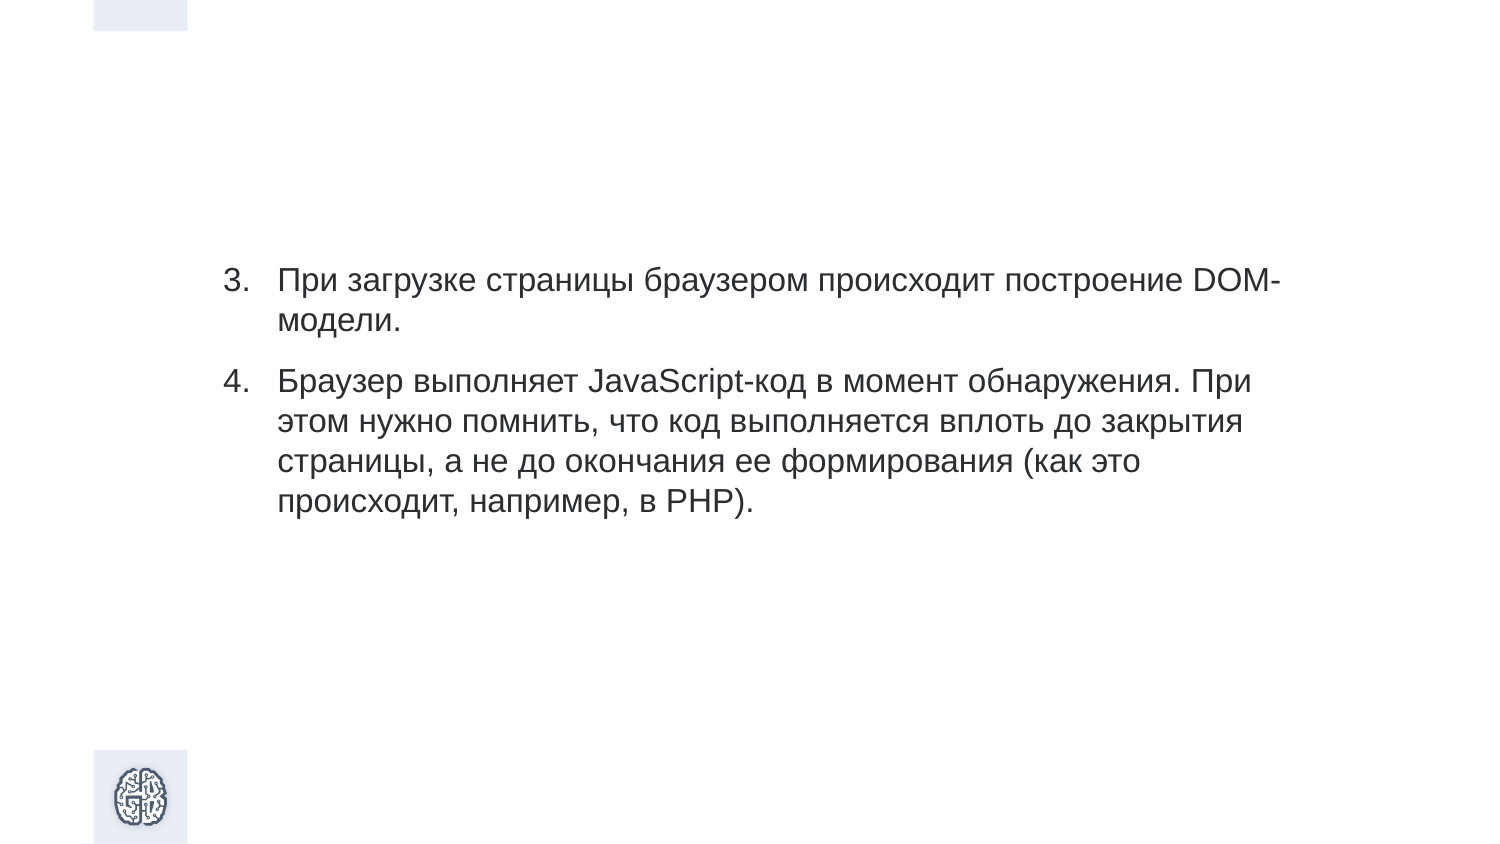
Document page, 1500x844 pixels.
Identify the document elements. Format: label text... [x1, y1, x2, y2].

picture [106, 760, 175, 834]
text_box При загрузке страницы браузером происходит построение DOM-модели. Браузер выполняет JavaScript-код в момент обнаружения. При этом нужно помнить, что код выполняется вплоть до закрытия страницы, а не до окончания ее формирования (как это происходит, например, в PHP). [187, 36, 1312, 741]
